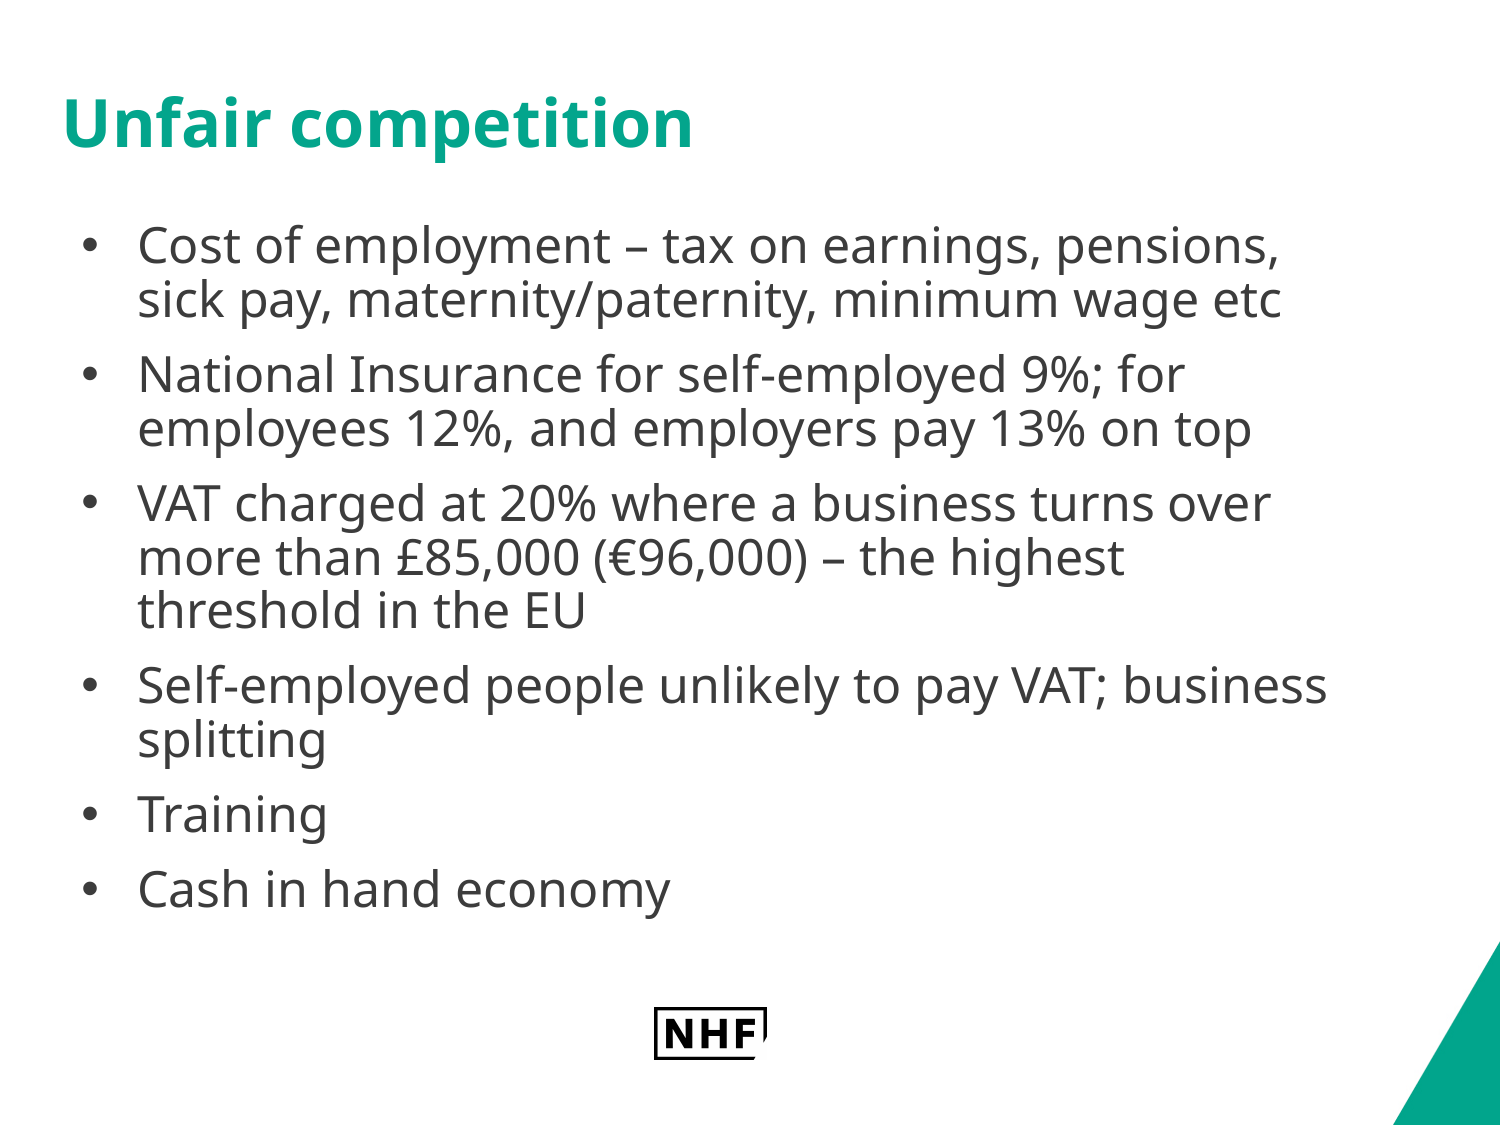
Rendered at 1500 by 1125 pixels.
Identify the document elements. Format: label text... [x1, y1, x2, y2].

picture [654, 1007, 767, 1060]
text_box Unfair competition [46, 73, 711, 169]
subtitle Cost of employment – tax on earnings, pensions, sick pay, maternity/paternity, minimum wage etc National Insurance for self-employed 9%; for employees 12%, and employers pay 13% on top VAT charged at 20% where a business turns over more than £85,000 (€96,000) – the highest threshold in the EU Self-employed people unlikely to pay VAT; business splitting Training Cash in hand economy [66, 212, 1355, 997]
picture [1381, 941, 1500, 1125]
